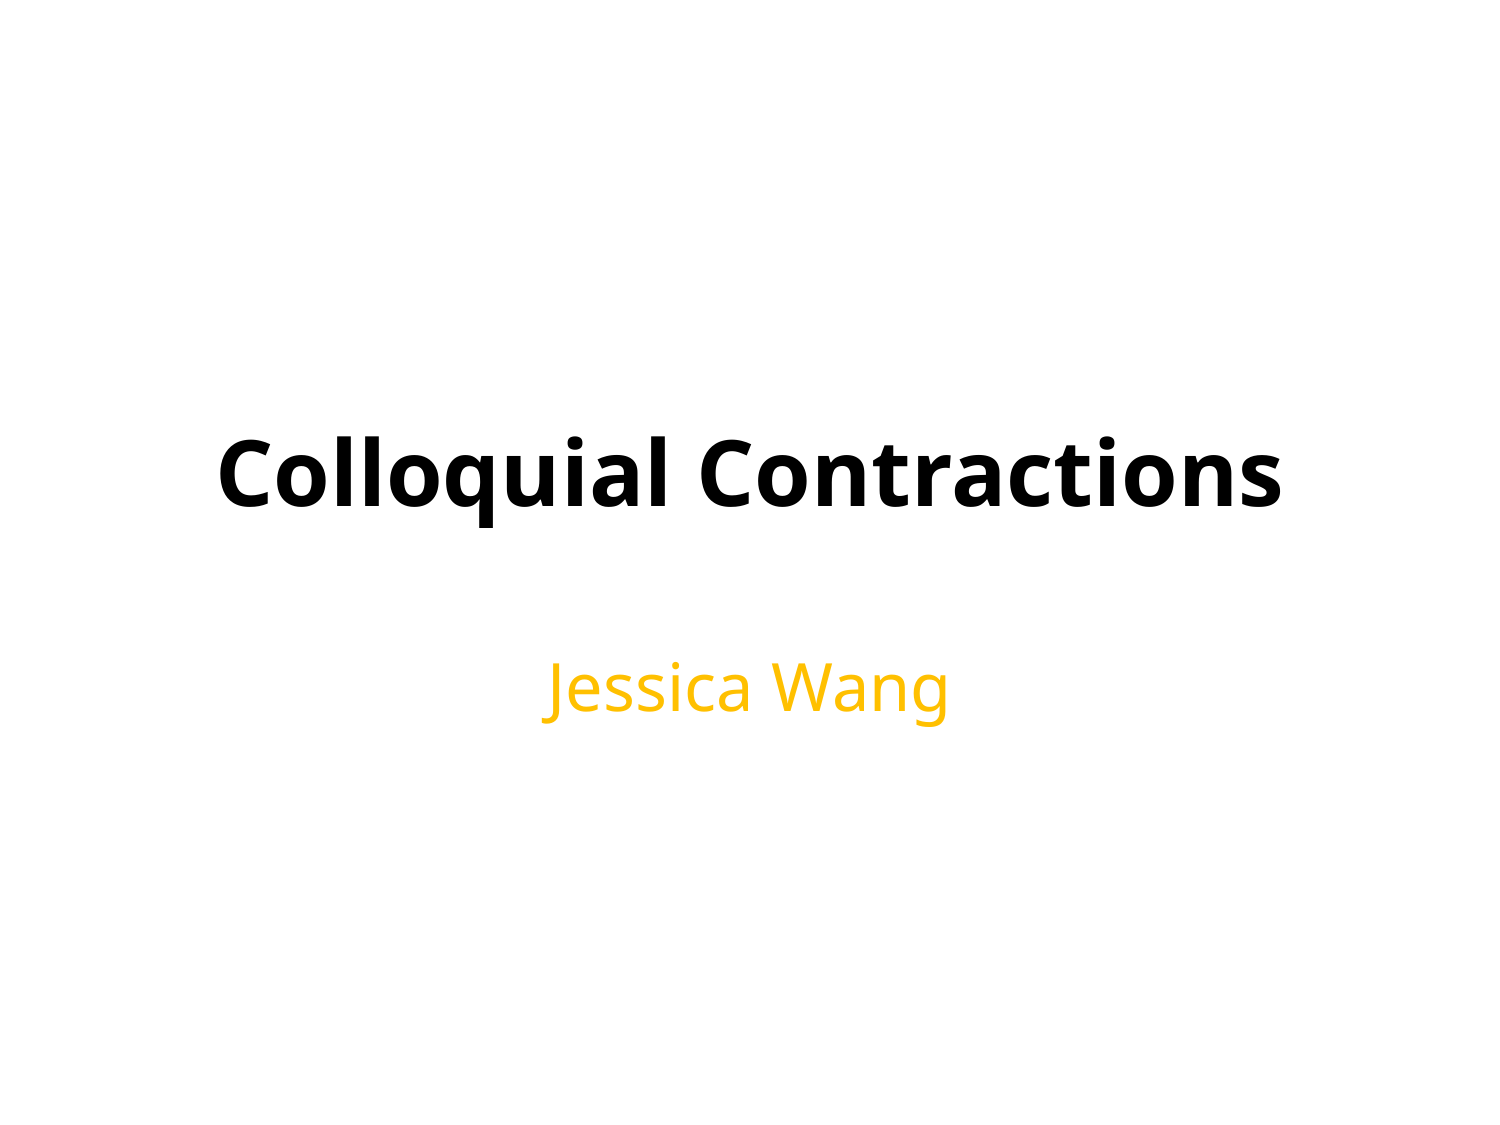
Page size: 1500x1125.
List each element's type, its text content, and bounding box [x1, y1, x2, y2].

subtitle Jessica Wang [225, 637, 1275, 925]
title Colloquial Contractions [112, 349, 1388, 591]
